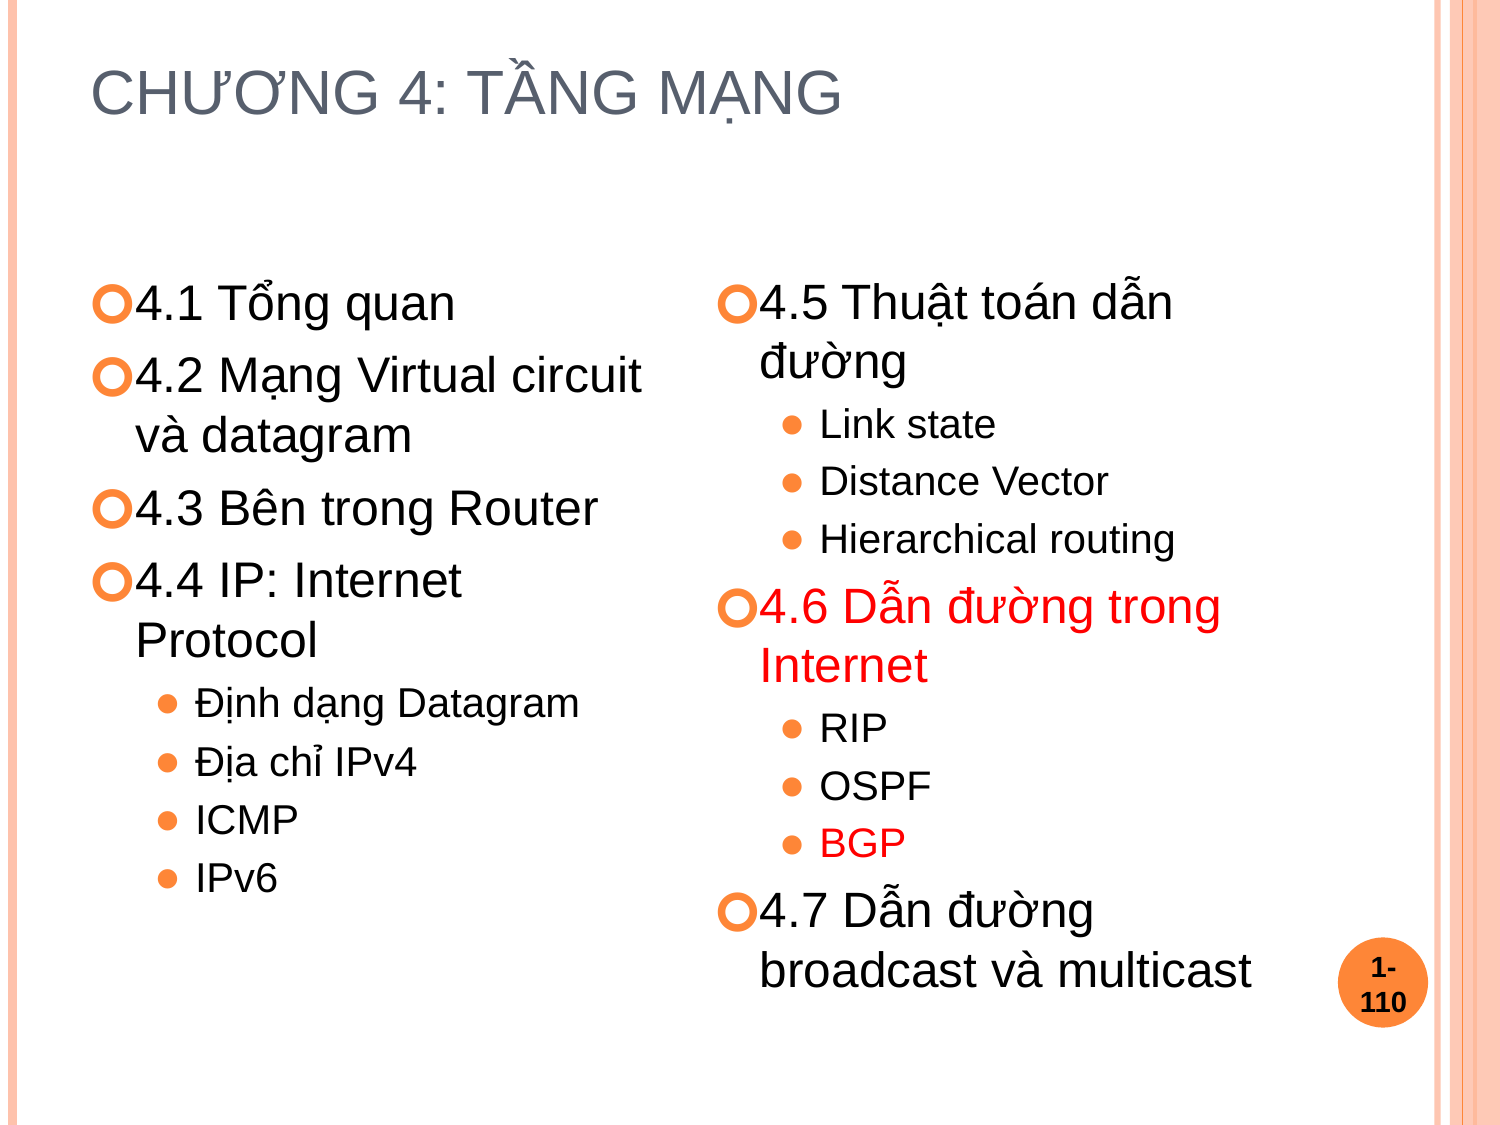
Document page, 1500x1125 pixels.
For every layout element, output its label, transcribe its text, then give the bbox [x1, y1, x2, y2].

slide_number 1-‹#› [1333, 940, 1434, 1026]
list 4.5 Thuật toán dẫn đường Link state Distance Vector Hierarchical routing 4.6 Dẫn đường trong Internet RIP OSPF BGP 4.7 Dẫn đường broadcast và multicast [700, 262, 1301, 1013]
list 4.1 Tổng quan 4.2 Mạng Virtual circuit và datagram 4.3 Bên trong Router 4.4 IP: Internet Protocol Định dạng Datagram Địa chỉ IPv4 ICMP IPv6 [75, 262, 675, 1013]
title Chương 4: Tầng mạng [75, 45, 1300, 233]
